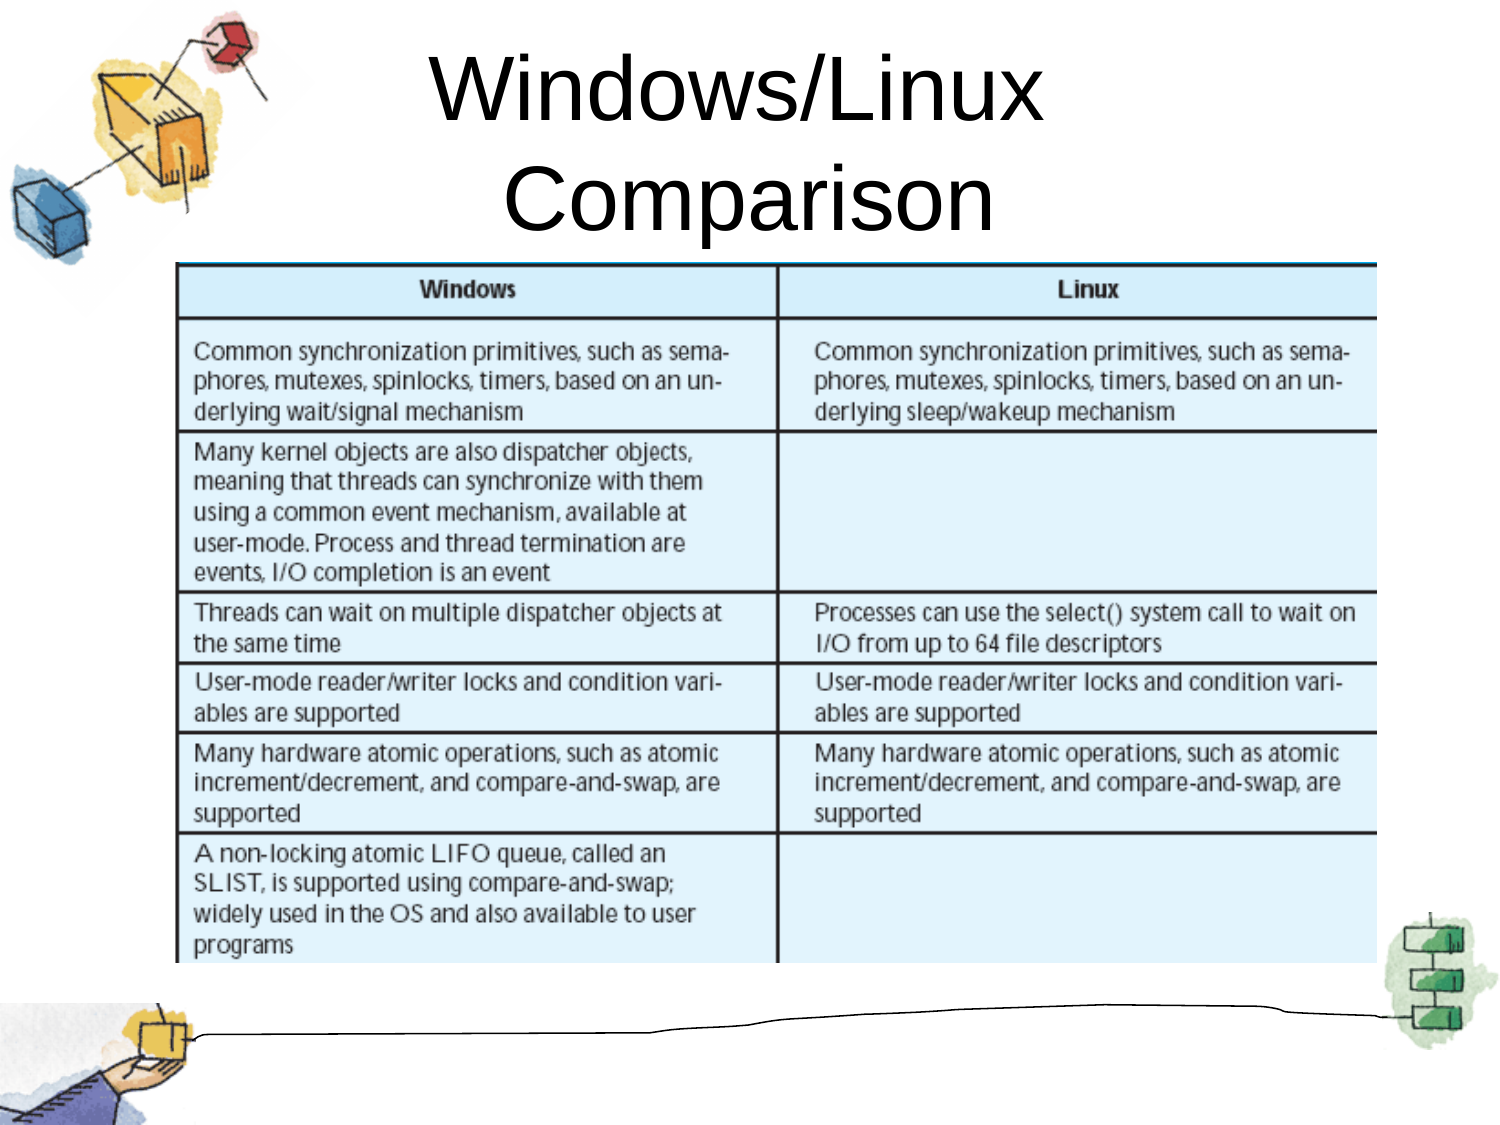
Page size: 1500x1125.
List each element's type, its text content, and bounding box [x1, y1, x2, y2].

picture [114, 0, 274, 44]
title Windows/Linux Comparison [74, 44, 1426, 233]
picture [174, 262, 1377, 963]
picture [0, 85, 167, 316]
picture [0, 1003, 196, 1125]
picture [1382, 912, 1500, 1050]
